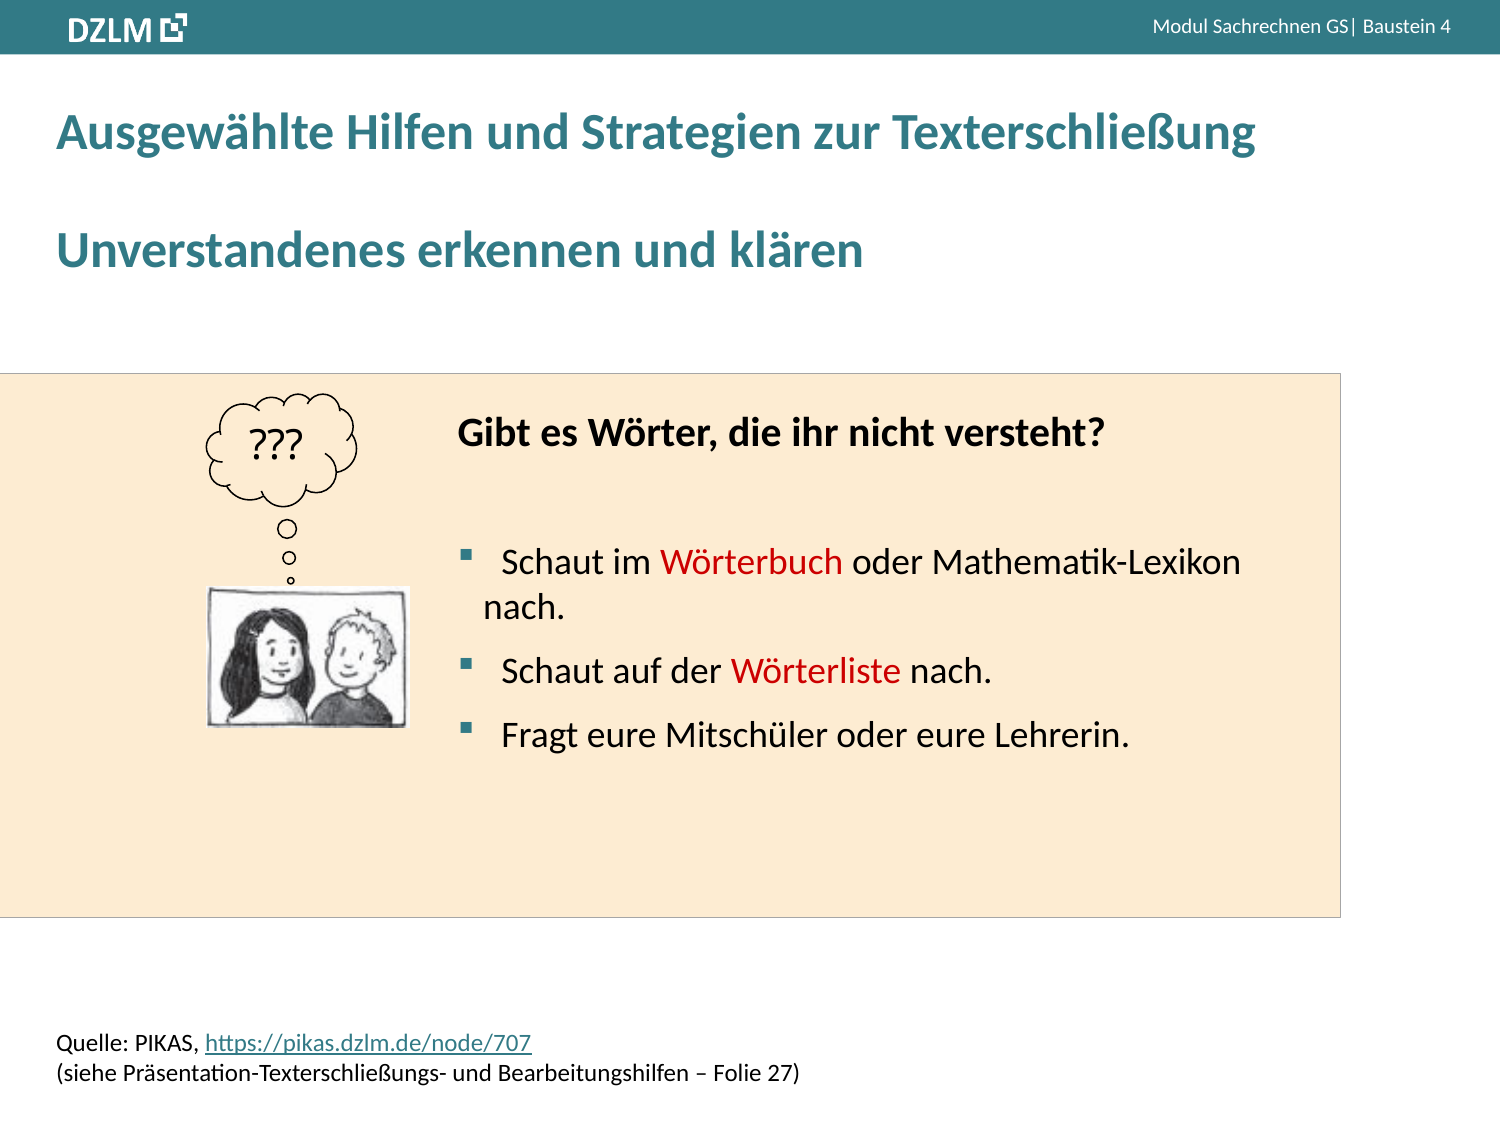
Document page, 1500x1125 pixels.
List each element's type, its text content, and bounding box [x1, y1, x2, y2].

text_box Gibt es Wörter, die ihr nicht versteht? Schaut im Wörterbuch oder Mathematik-Lexikon nach. Schaut auf der Wörterliste nach. Fragt eure Mitschüler oder eure Lehrerin. [442, 397, 1282, 876]
text_box Quelle: PIKAS, https://pikas.dzlm.de/node/707 (siehe Präsentation-Texterschließungs- und Bearbeitungshilfen – Folie 27) [41, 1018, 1412, 1124]
text_box ??? [206, 394, 357, 507]
text_box [0, 371, 1343, 919]
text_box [206, 585, 410, 729]
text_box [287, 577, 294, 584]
text_box ??? [282, 551, 296, 565]
text_box ??? [277, 519, 297, 539]
text_box Ausgewählte Hilfen und Strategien zur Texterschließung [41, 89, 1500, 171]
text_box Unverstandenes erkennen und klären [41, 208, 1179, 286]
